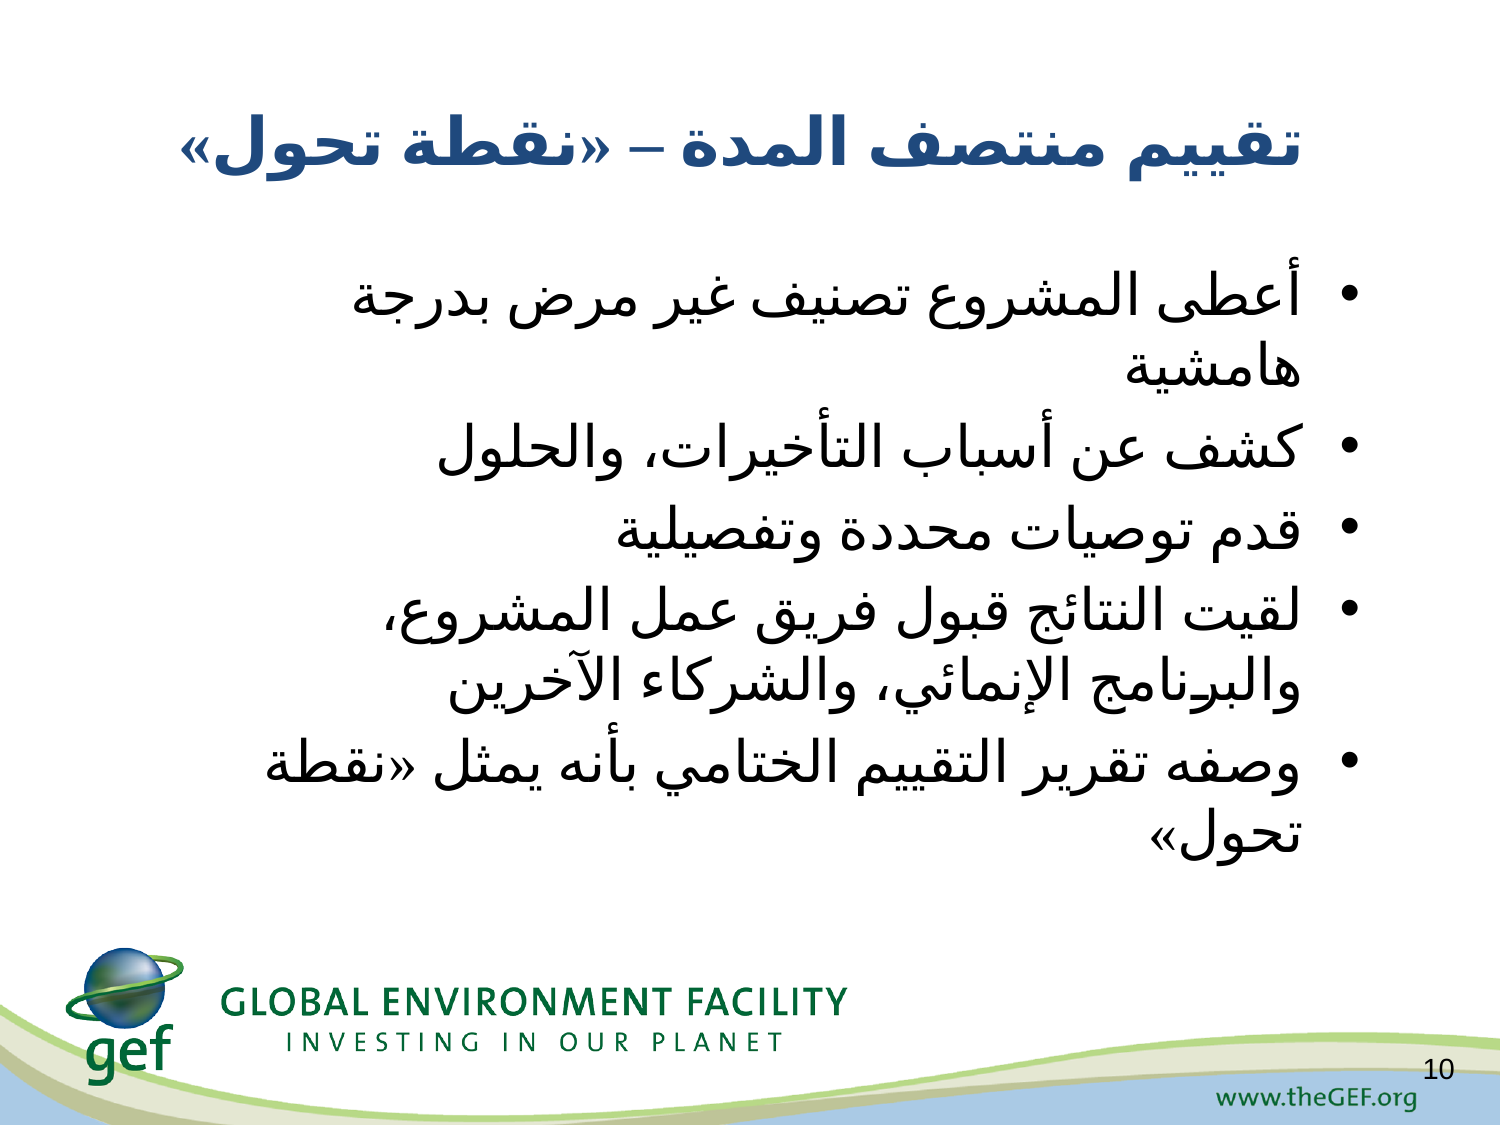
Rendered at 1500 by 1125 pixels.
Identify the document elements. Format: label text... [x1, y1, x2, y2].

slide_number 10 [1407, 1042, 1500, 1103]
picture [0, 920, 1500, 1125]
list أعطى المشروع تصنيف غير مرض بدرجة هامشية كشف عن أسباب التأخيرات، والحلول قدم توصيات محددة وتفصيلية لقيت النتائج قبول فريق عمل المشروع، والبرنامج الإنمائي، والشركاء الآخرين وصفه تقرير التقييم الختامي بأنه يمثل «نقطة تحول» [162, 249, 1376, 1006]
title تقييم منتصف المدة – «نقطة تحول» [74, 44, 1426, 233]
